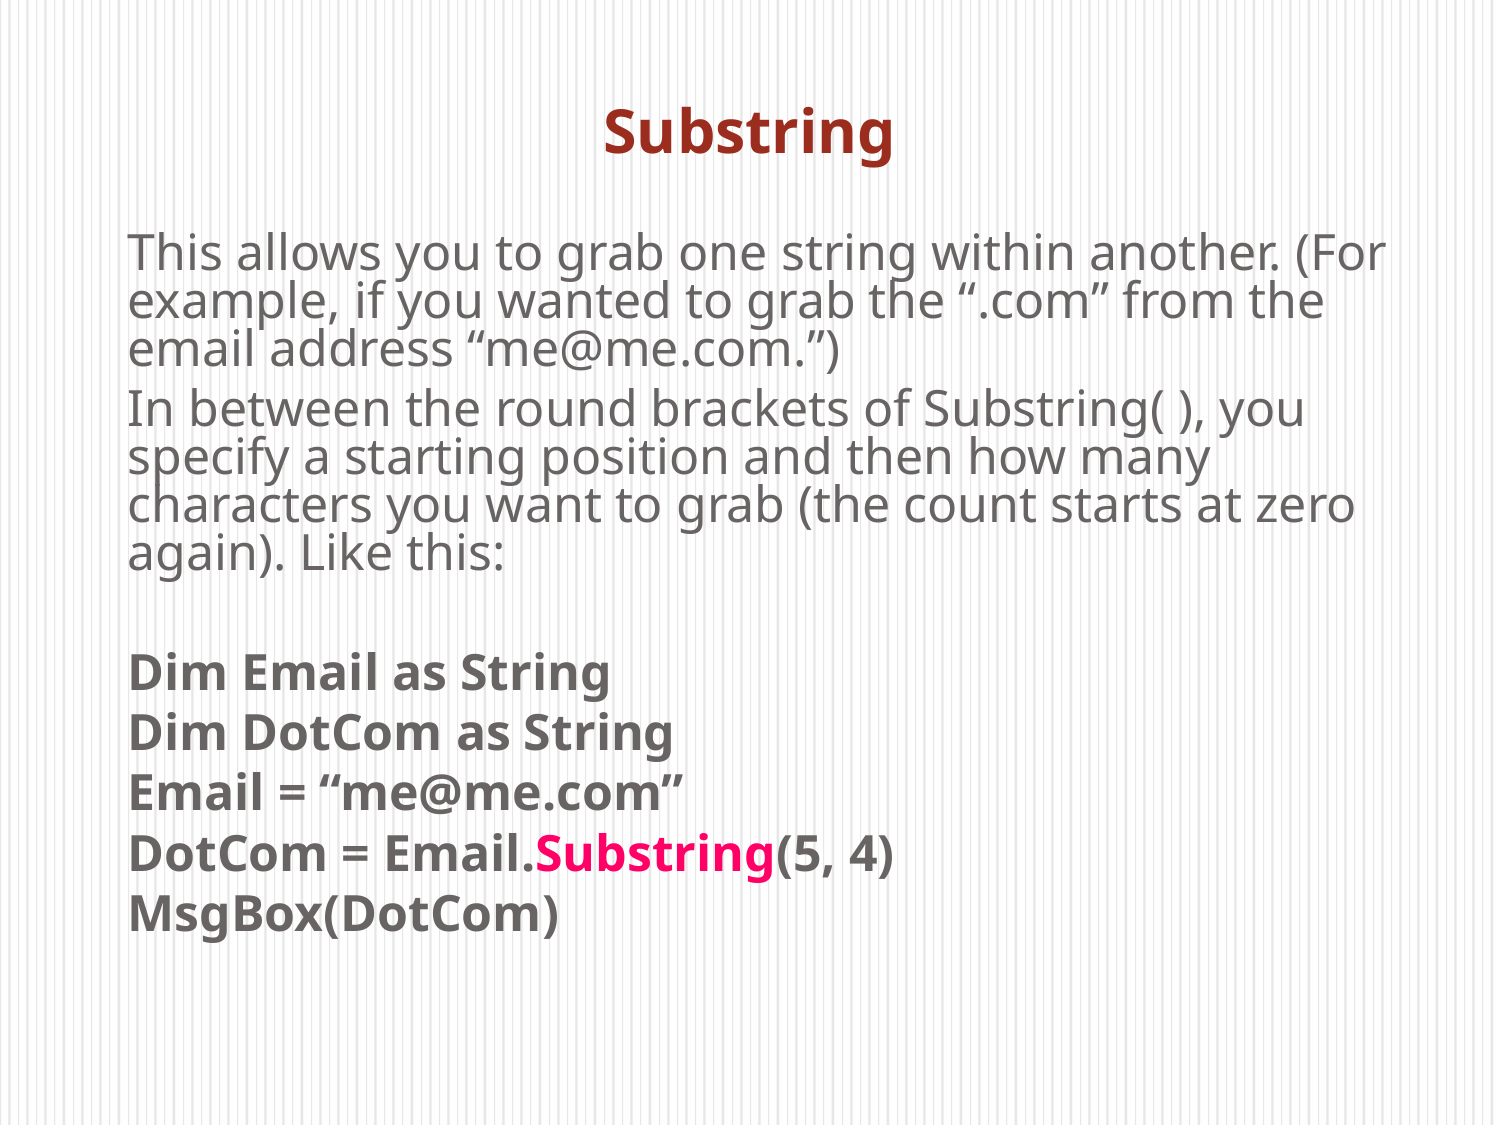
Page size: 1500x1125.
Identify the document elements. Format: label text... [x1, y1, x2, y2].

title Substring [74, 12, 1426, 254]
subtitle This allows you to grab one string within another. (For example, if you wanted to grab the “.com” from the email address “me@me.com.”) In between the round brackets of Substring( ), you specify a starting position and then how many characters you want to grab (the count starts at zero again). Like this: Dim Email as String Dim DotCom as String Email = “me@me.com” DotCom = Email.Substring(5, 4) MsgBox(DotCom) [112, 224, 1438, 1013]
